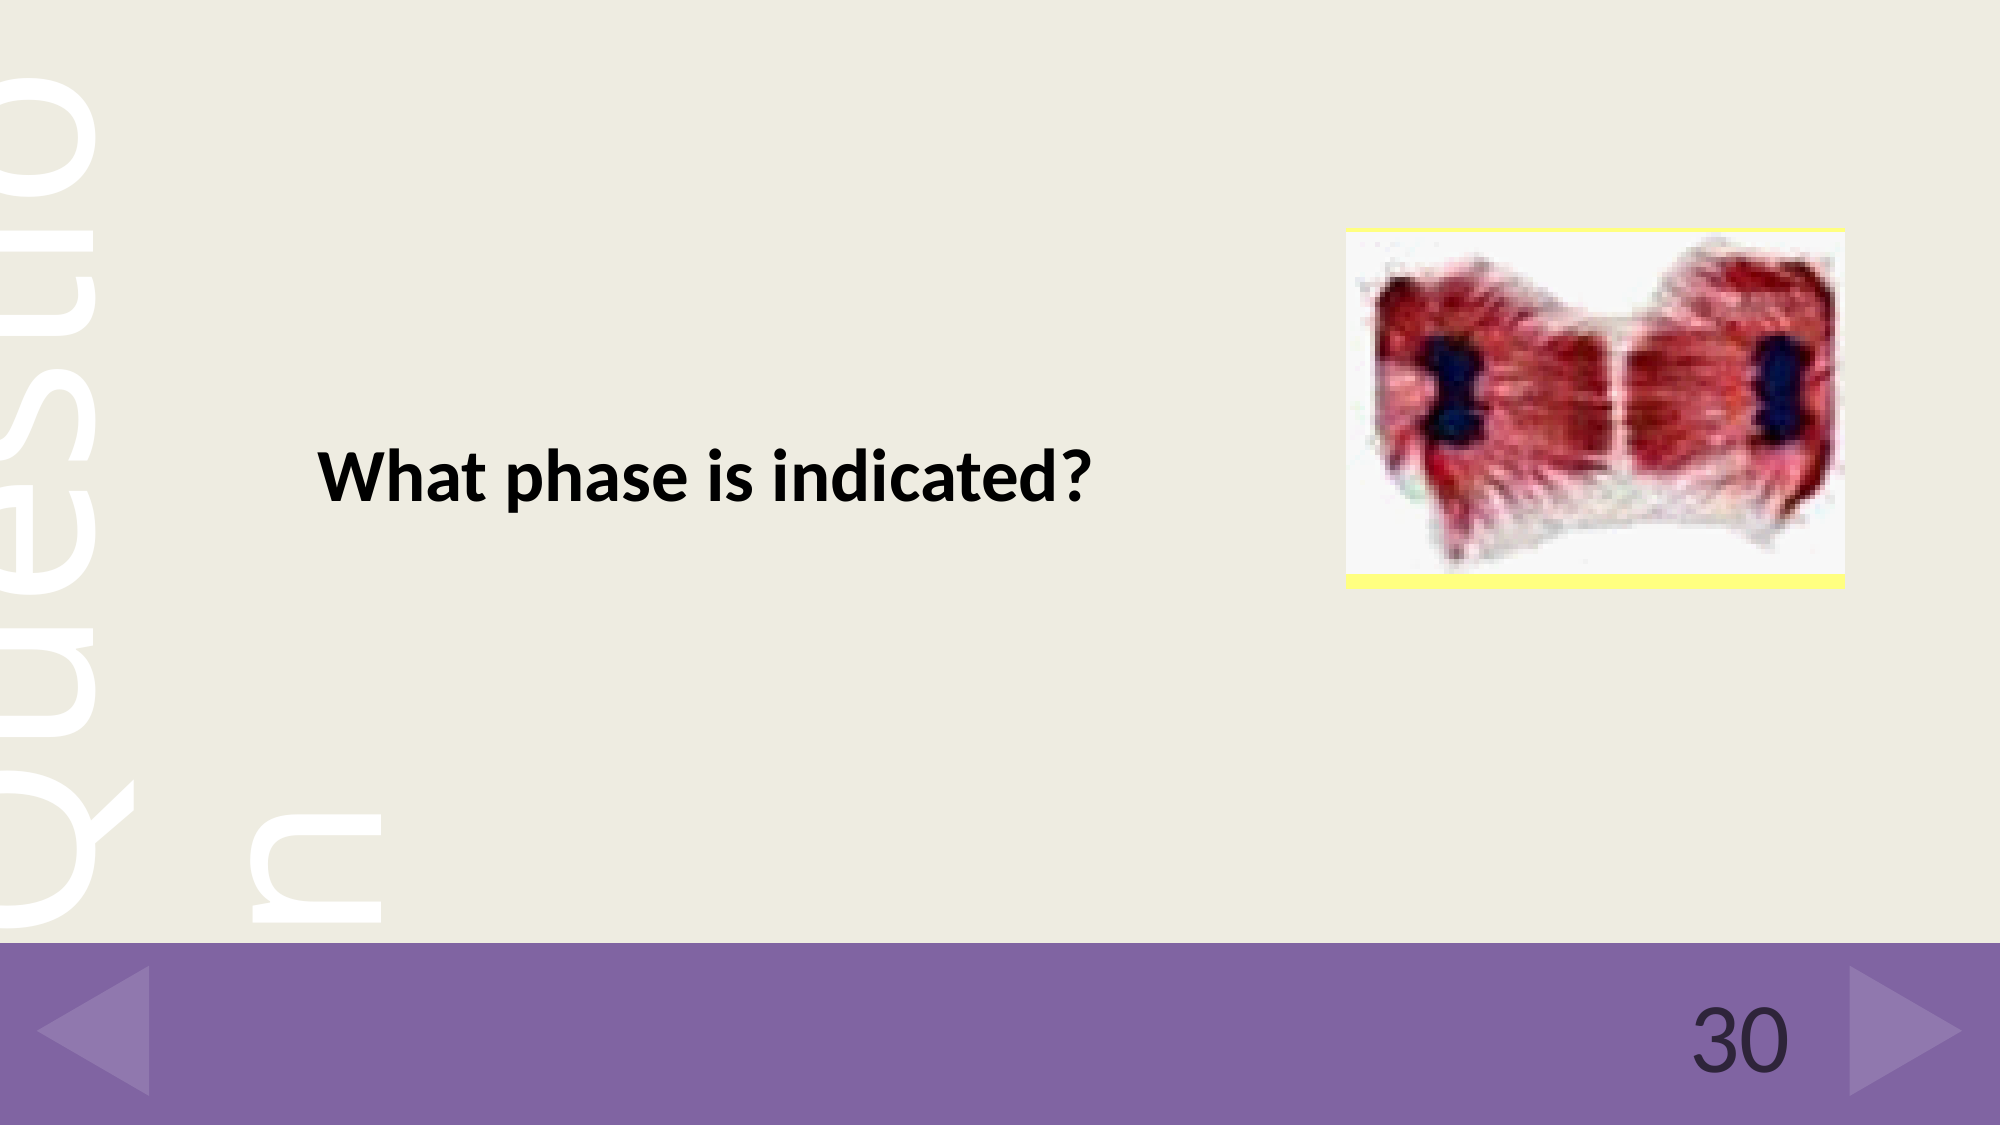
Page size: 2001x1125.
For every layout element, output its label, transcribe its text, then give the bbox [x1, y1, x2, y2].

list What phase is indicated? [302, 307, 1760, 636]
list 30 [1494, 967, 1806, 1097]
picture [1346, 228, 1845, 589]
